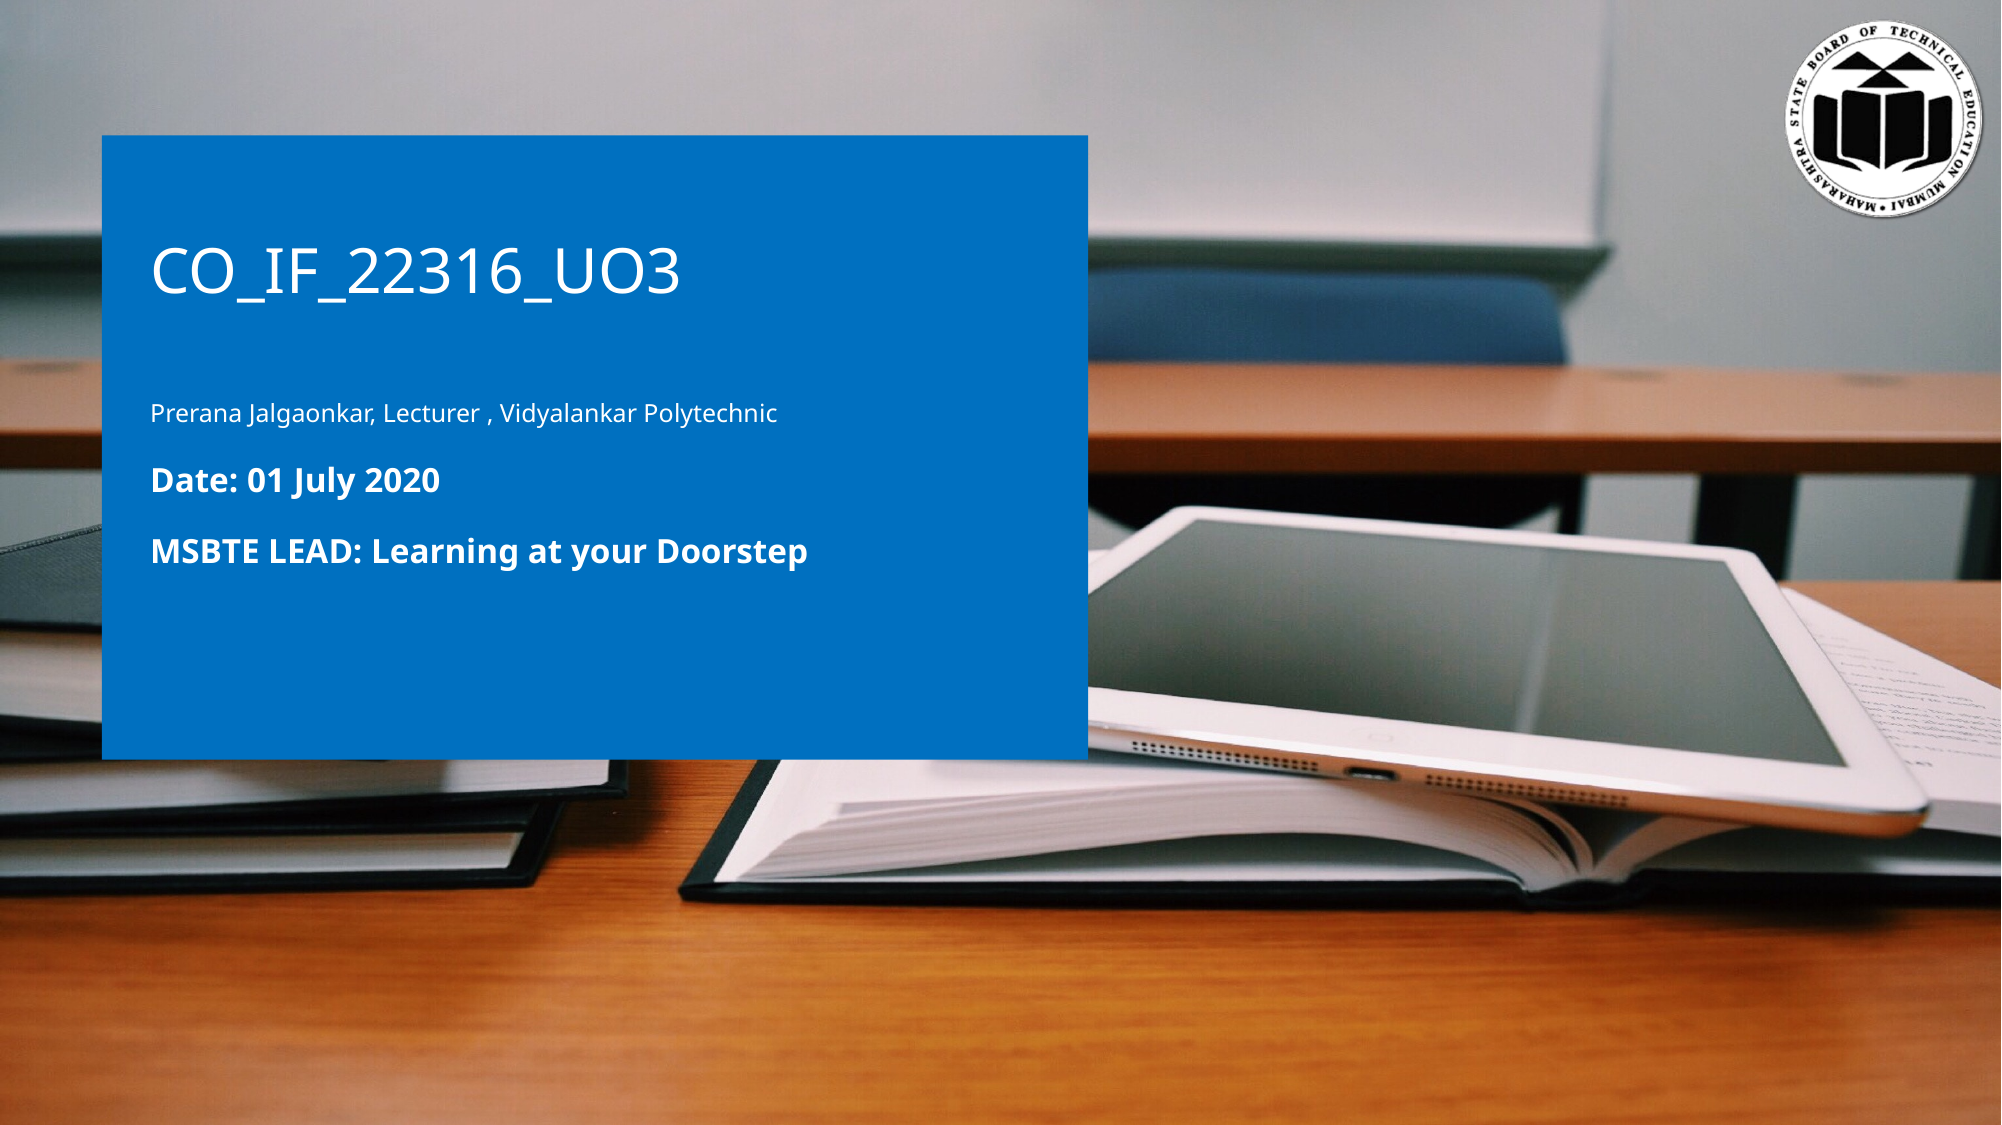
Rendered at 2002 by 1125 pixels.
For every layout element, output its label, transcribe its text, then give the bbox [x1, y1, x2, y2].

subtitle Prerana Jalgaonkar, Lecturer , Vidyalankar Polytechnic Date: 01 July 2020 MSBTE LEAD: Learning at your Doorstep [150, 397, 1040, 623]
picture [0, 0, 2001, 1125]
title CO_IF_22316_UO3 [150, 242, 1040, 384]
